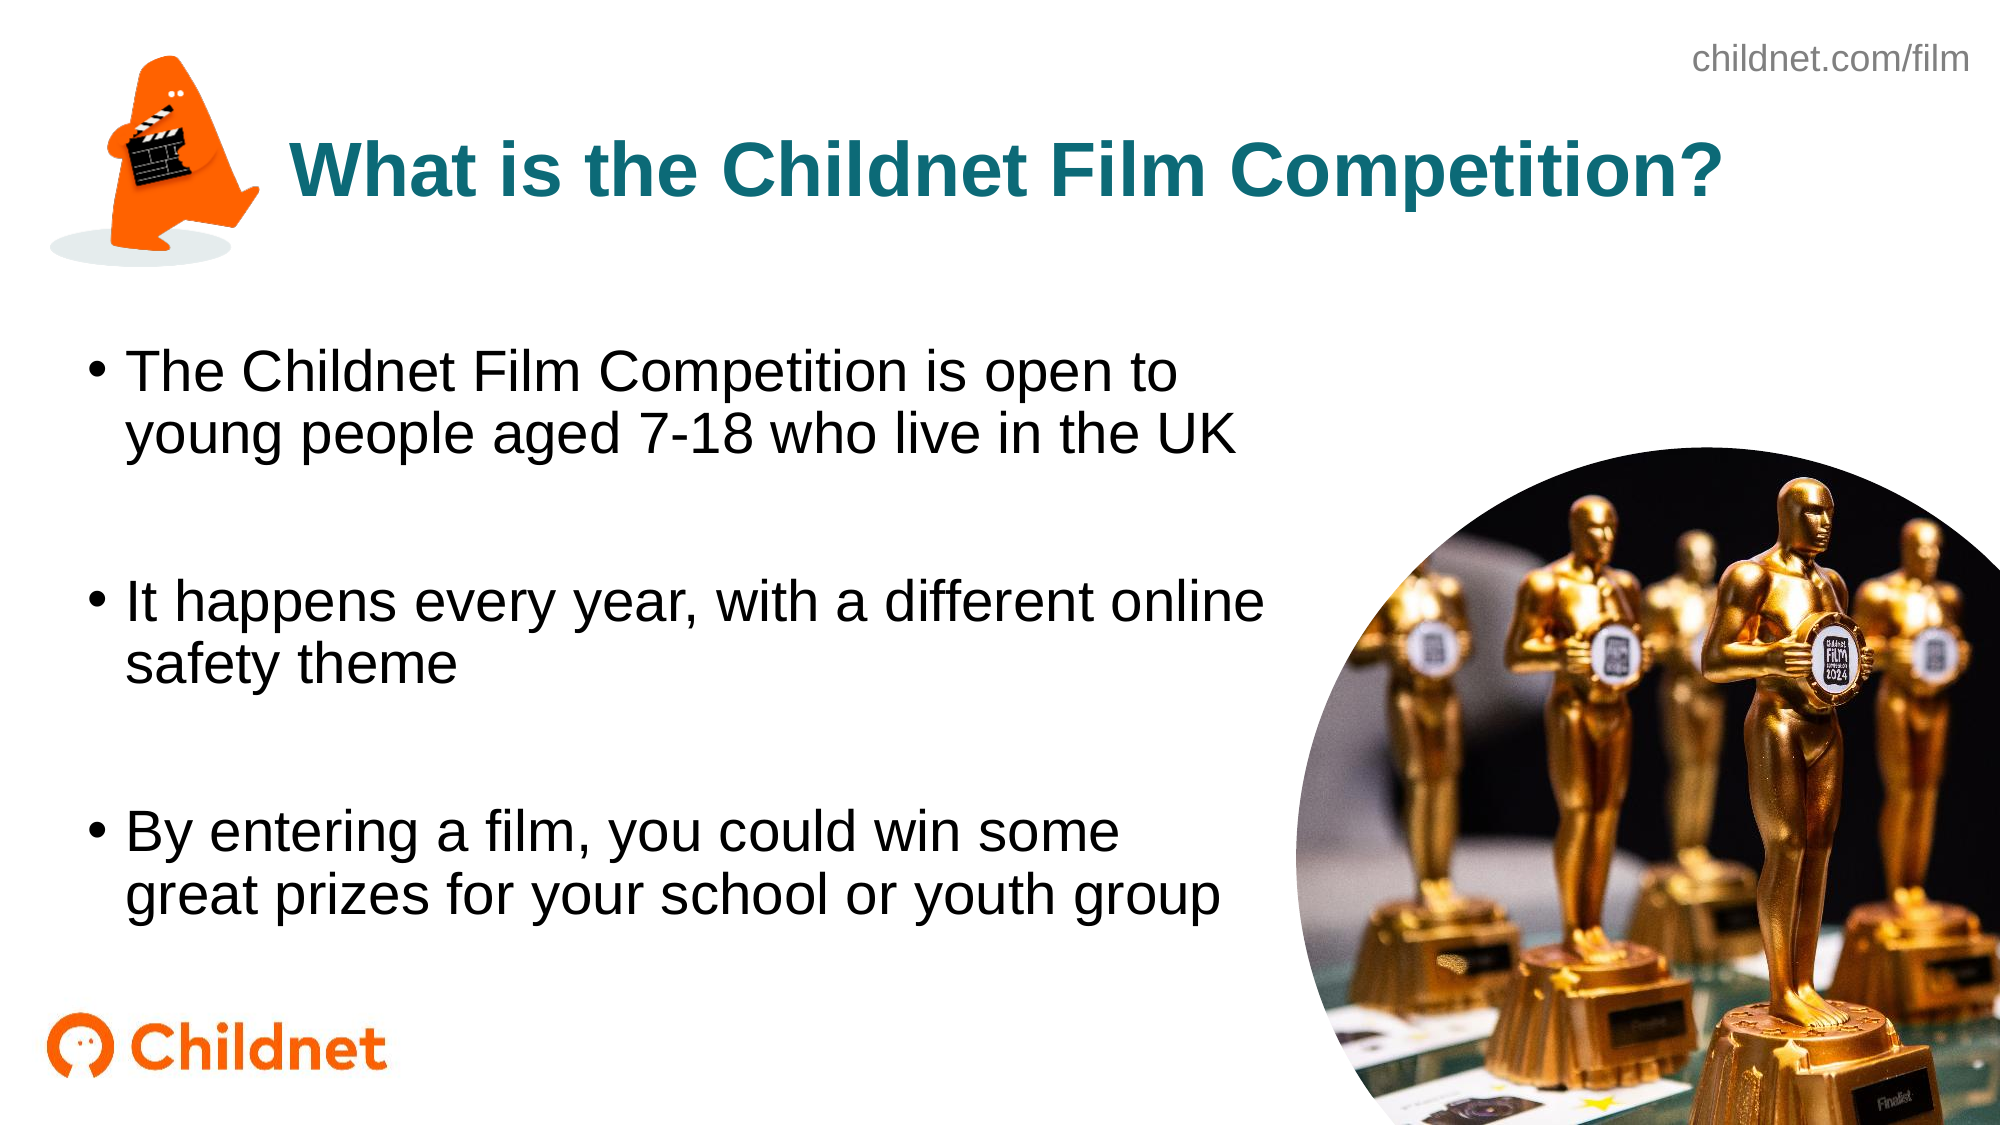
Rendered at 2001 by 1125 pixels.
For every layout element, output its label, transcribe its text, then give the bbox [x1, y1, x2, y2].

picture [30, 43, 308, 280]
list The Childnet Film Competition is open to young people aged 7-18 who live in the UK It happens every year, with a different online safety theme By entering a film, you could win some great prizes for your school or youth group [72, 333, 1284, 1047]
picture [1296, 447, 2000, 1125]
picture [0, 965, 434, 1125]
title What is the Childnet Film Competition? [274, 62, 1874, 281]
